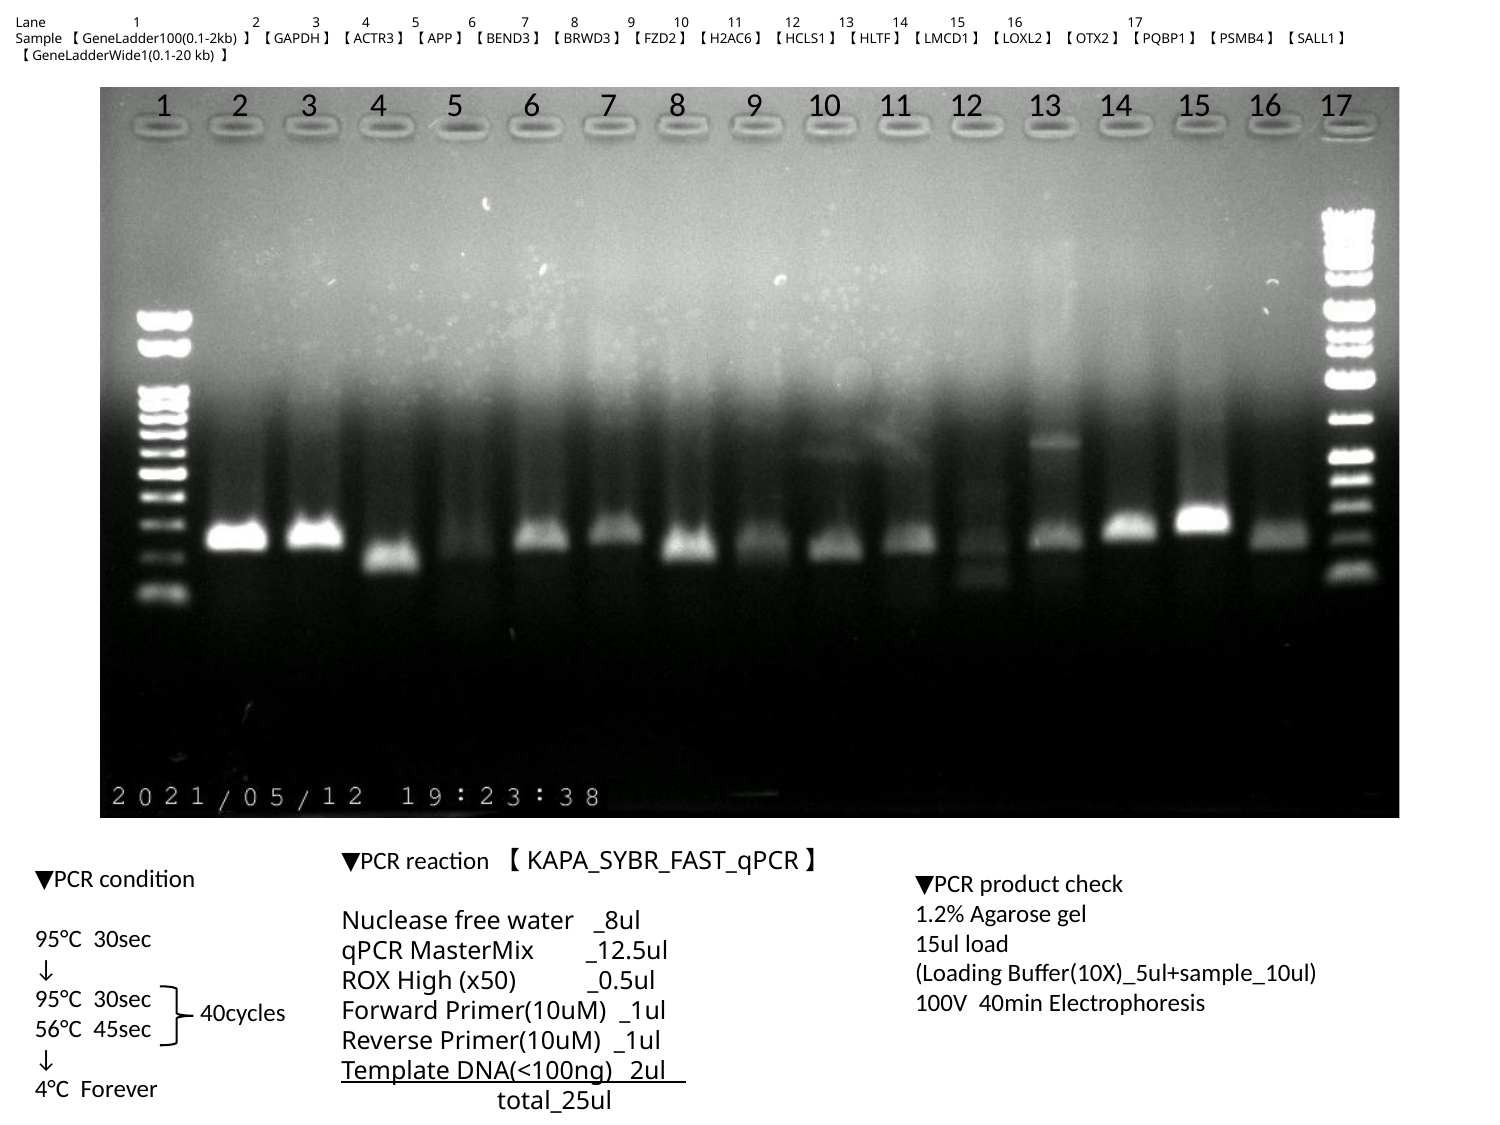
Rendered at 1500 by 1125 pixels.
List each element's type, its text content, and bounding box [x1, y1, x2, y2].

text_box 1 2 3 4 5 6 7 8 9 10 11 12 13 14 15 16 17 [140, 76, 1426, 131]
picture [100, 87, 1400, 818]
text_box ▼PCR product check 1.2% Agarose gel 15ul load (Loading Buffer(10X)_5ul+sample_10ul) 100V 40min Electrophoresis [900, 859, 1465, 1025]
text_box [19, 855, 310, 1113]
text_box Lane 1 2 3 4 5 6 7 8 9 10 11 12 13 14 15 16 17 Sample【GeneLadder100(0.1-2kb) 】【GAPDH】【ACTR3】【APP】【BEND3】【BRWD3】【FZD2】【H2AC6】【HCLS1】【HLTF】【LMCD1】【LOXL2】【OTX2】【PQBP1】【PSMB4】【SALL1】【GeneLadderWide1(0.1-20 kb) 】 [0, 6, 1500, 71]
text_box ▼PCR reaction【KAPA_SYBR_FAST_qPCR】 Nuclease free water _8ul qPCR MasterMix _12.5ul ROX High (x50) _0.5ul Forward Primer(10uM) _1ul Reverse Primer(10uM) _1ul Template DNA(<100ng) _2ul total_25ul [326, 837, 851, 1122]
